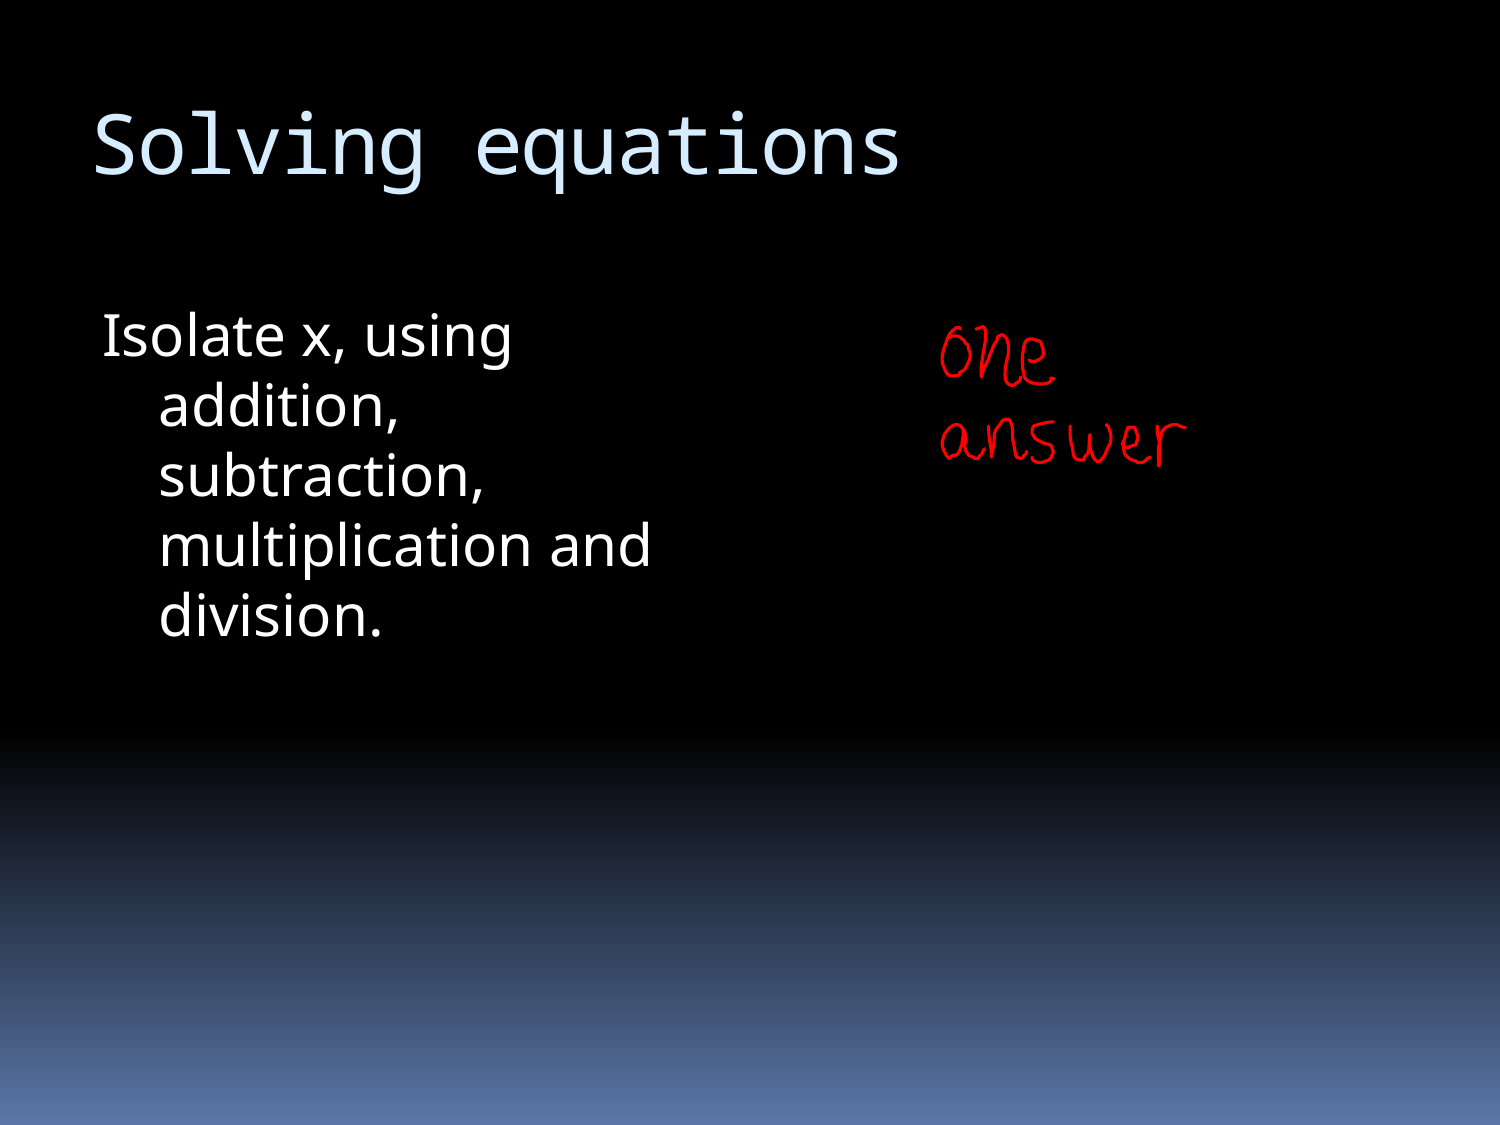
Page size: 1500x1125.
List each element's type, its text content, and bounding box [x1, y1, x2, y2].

list Isolate x, using addition, subtraction, multiplication and division. [76, 290, 739, 1033]
title Solving equations [75, 83, 1425, 234]
